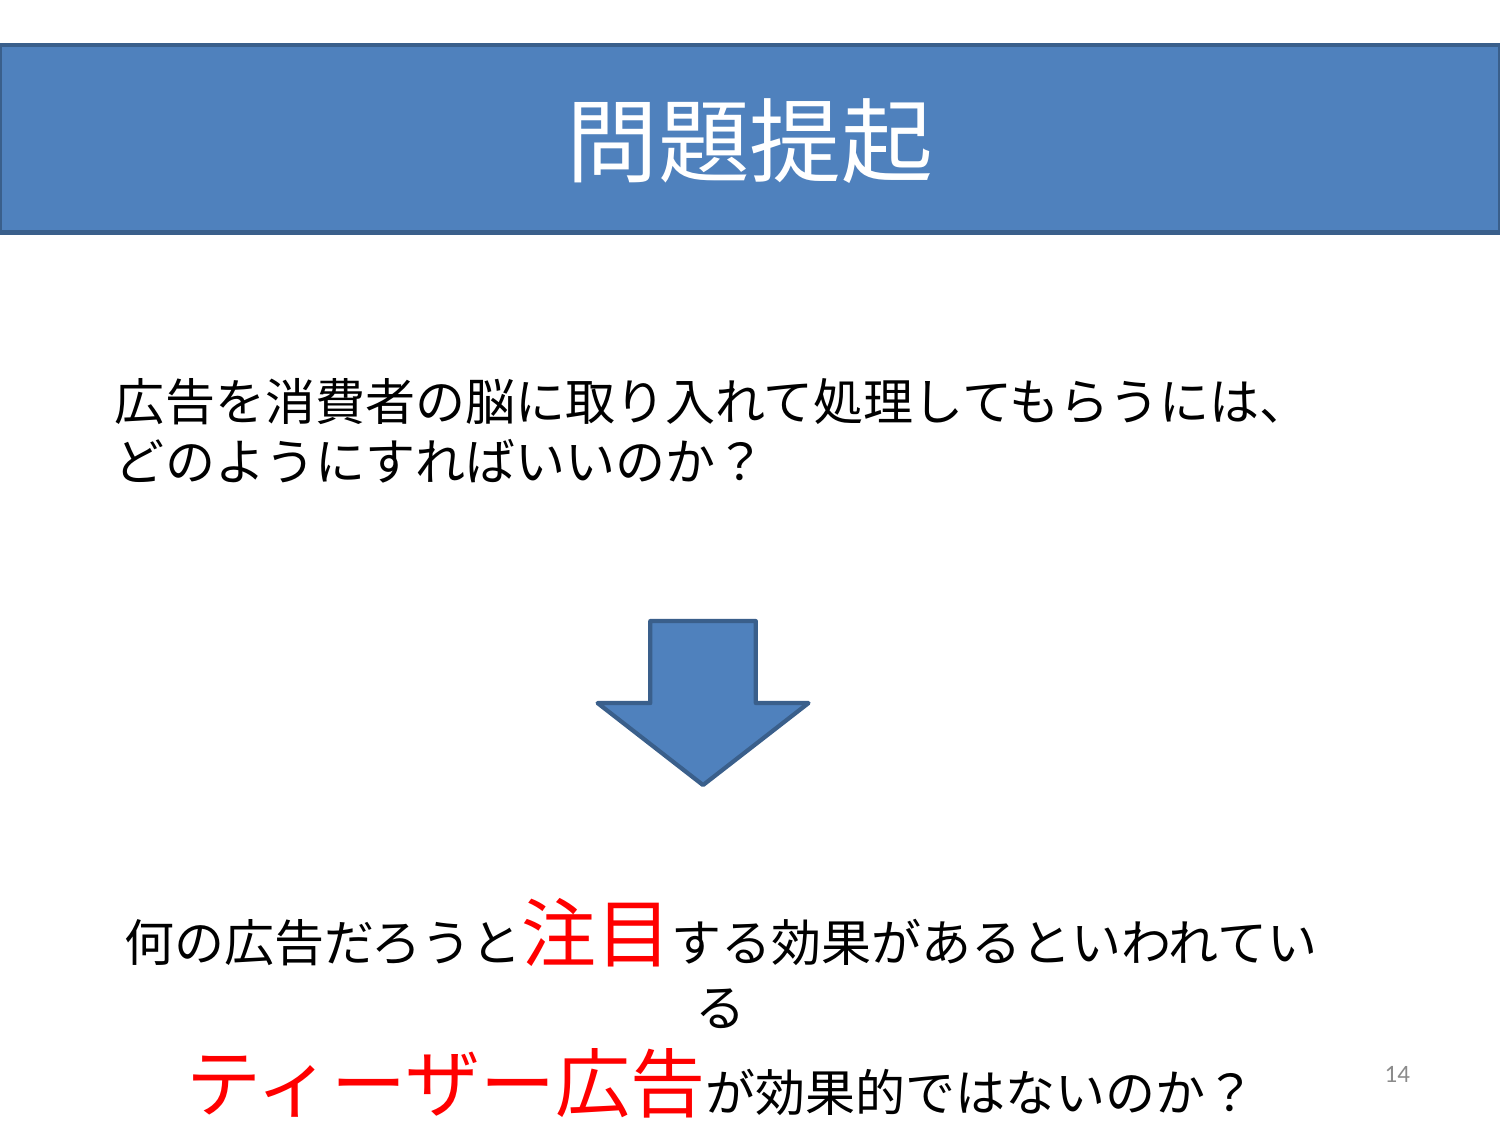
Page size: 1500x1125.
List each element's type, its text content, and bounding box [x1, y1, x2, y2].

text_box 何の広告だろうと注目する効果があるといわれている ティーザー広告が効果的ではないのか？ [93, 878, 1348, 1125]
text_box 広告を消費者の脳に取り入れて処理してもらうには、 どのようにすればいいのか？ [100, 363, 1325, 498]
slide_number 14 [1348, 1042, 1425, 1103]
title 問題提起 [0, 43, 1500, 235]
text_box [595, 618, 811, 787]
